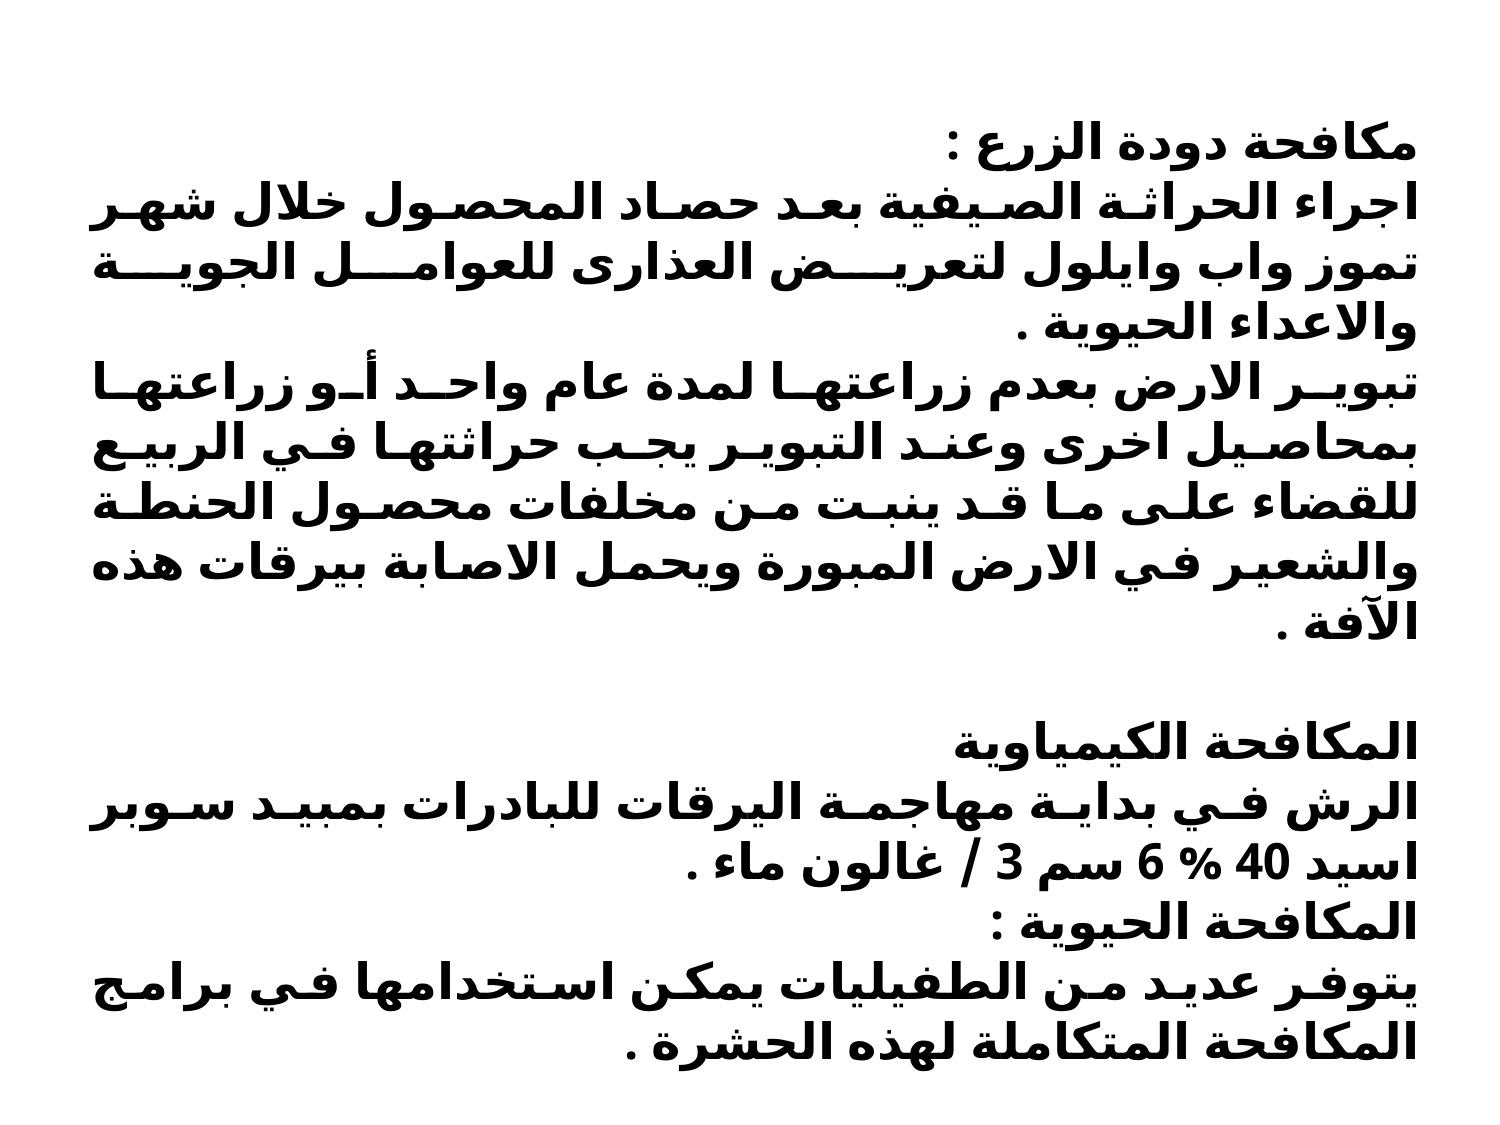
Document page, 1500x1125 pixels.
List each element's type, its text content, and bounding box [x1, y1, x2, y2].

text_box مكافحة دودة الزرع : اجراء الحراثة الصيفية بعد حصاد المحصول خلال شهر تموز واب وايلول لتعريض العذارى للعوامل الجوية والاعداء الحيوية . تبوير الارض بعدم زراعتها لمدة عام واحد أو زراعتها بمحاصيل اخرى وعند التبوير يجب حراثتها في الربيع للقضاء على ما قد ينبت من مخلفات محصول الحنطة والشعير في الارض المبورة ويحمل الاصابة بيرقات هذه الآفة . المكافحة الكيمياوية الرش في بداية مهاجمة اليرقات للبادرات بمبيد سوبر اسيد 40 % 6 سم 3 / غالون ماء . المكافحة الحيوية : يتوفر عديد من الطفيليات يمكن استخدامها في برامج المكافحة المتكاملة لهذه الحشرة . [76, 101, 1436, 1077]
